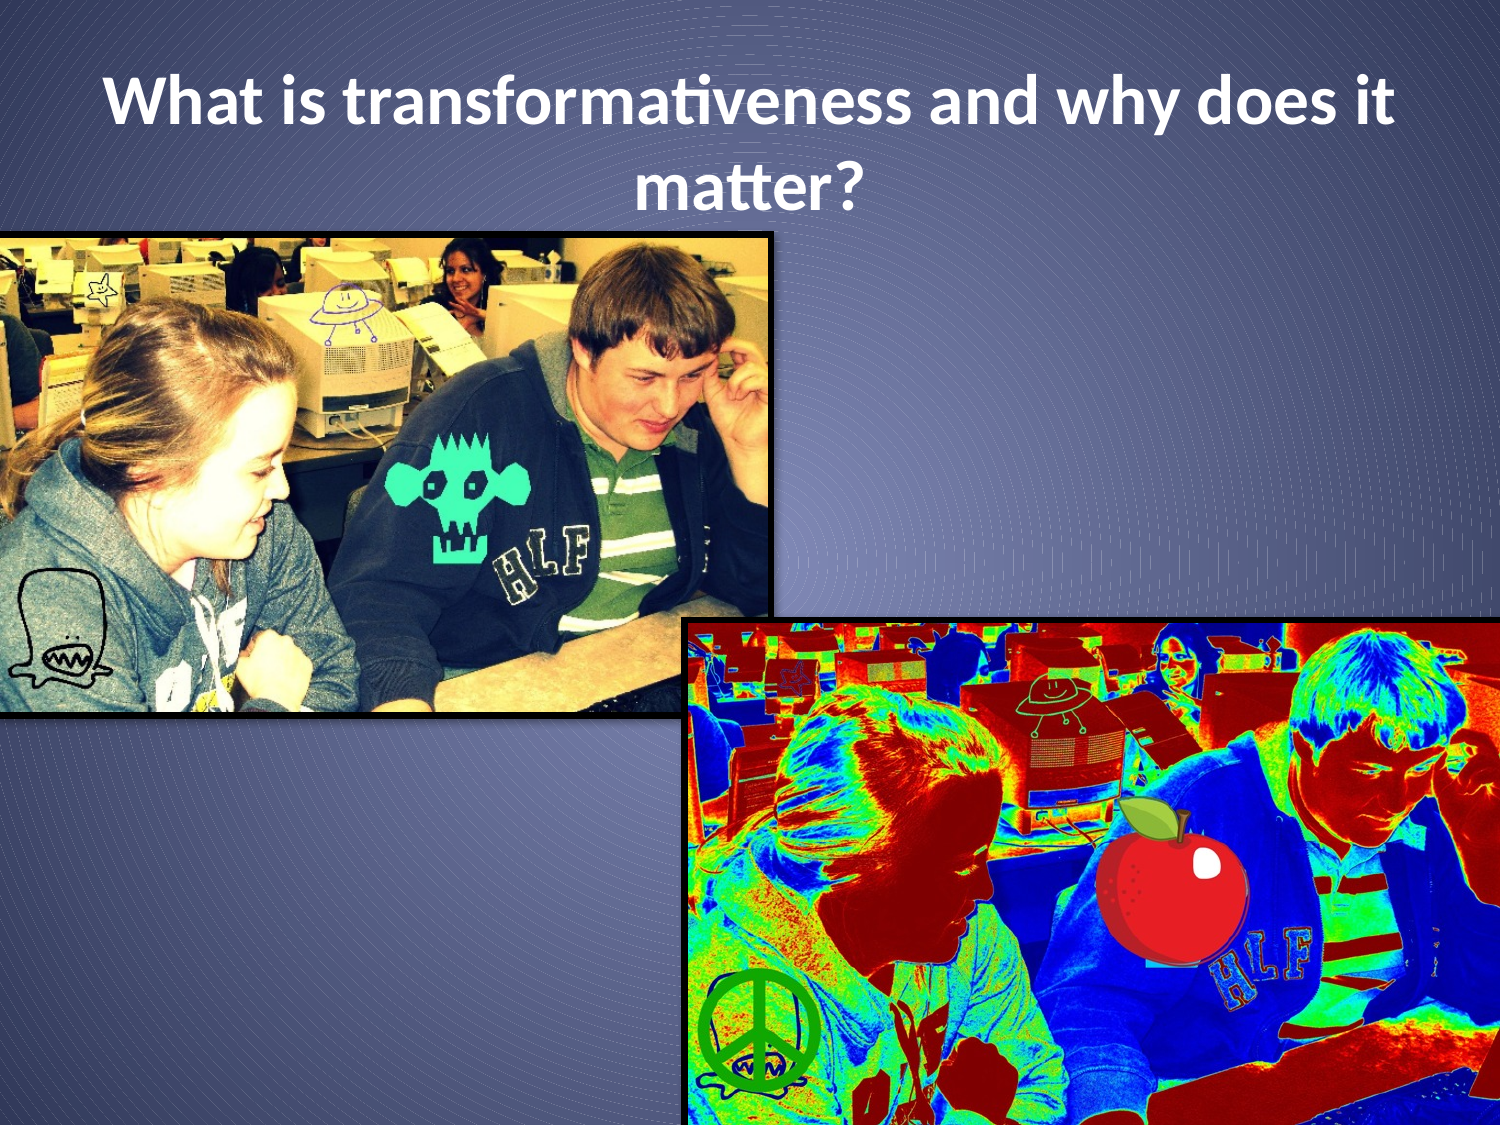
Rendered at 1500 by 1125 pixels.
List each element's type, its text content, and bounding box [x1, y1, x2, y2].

picture [0, 237, 1500, 1125]
title What is transformativeness and why does it matter? [75, 45, 1425, 233]
